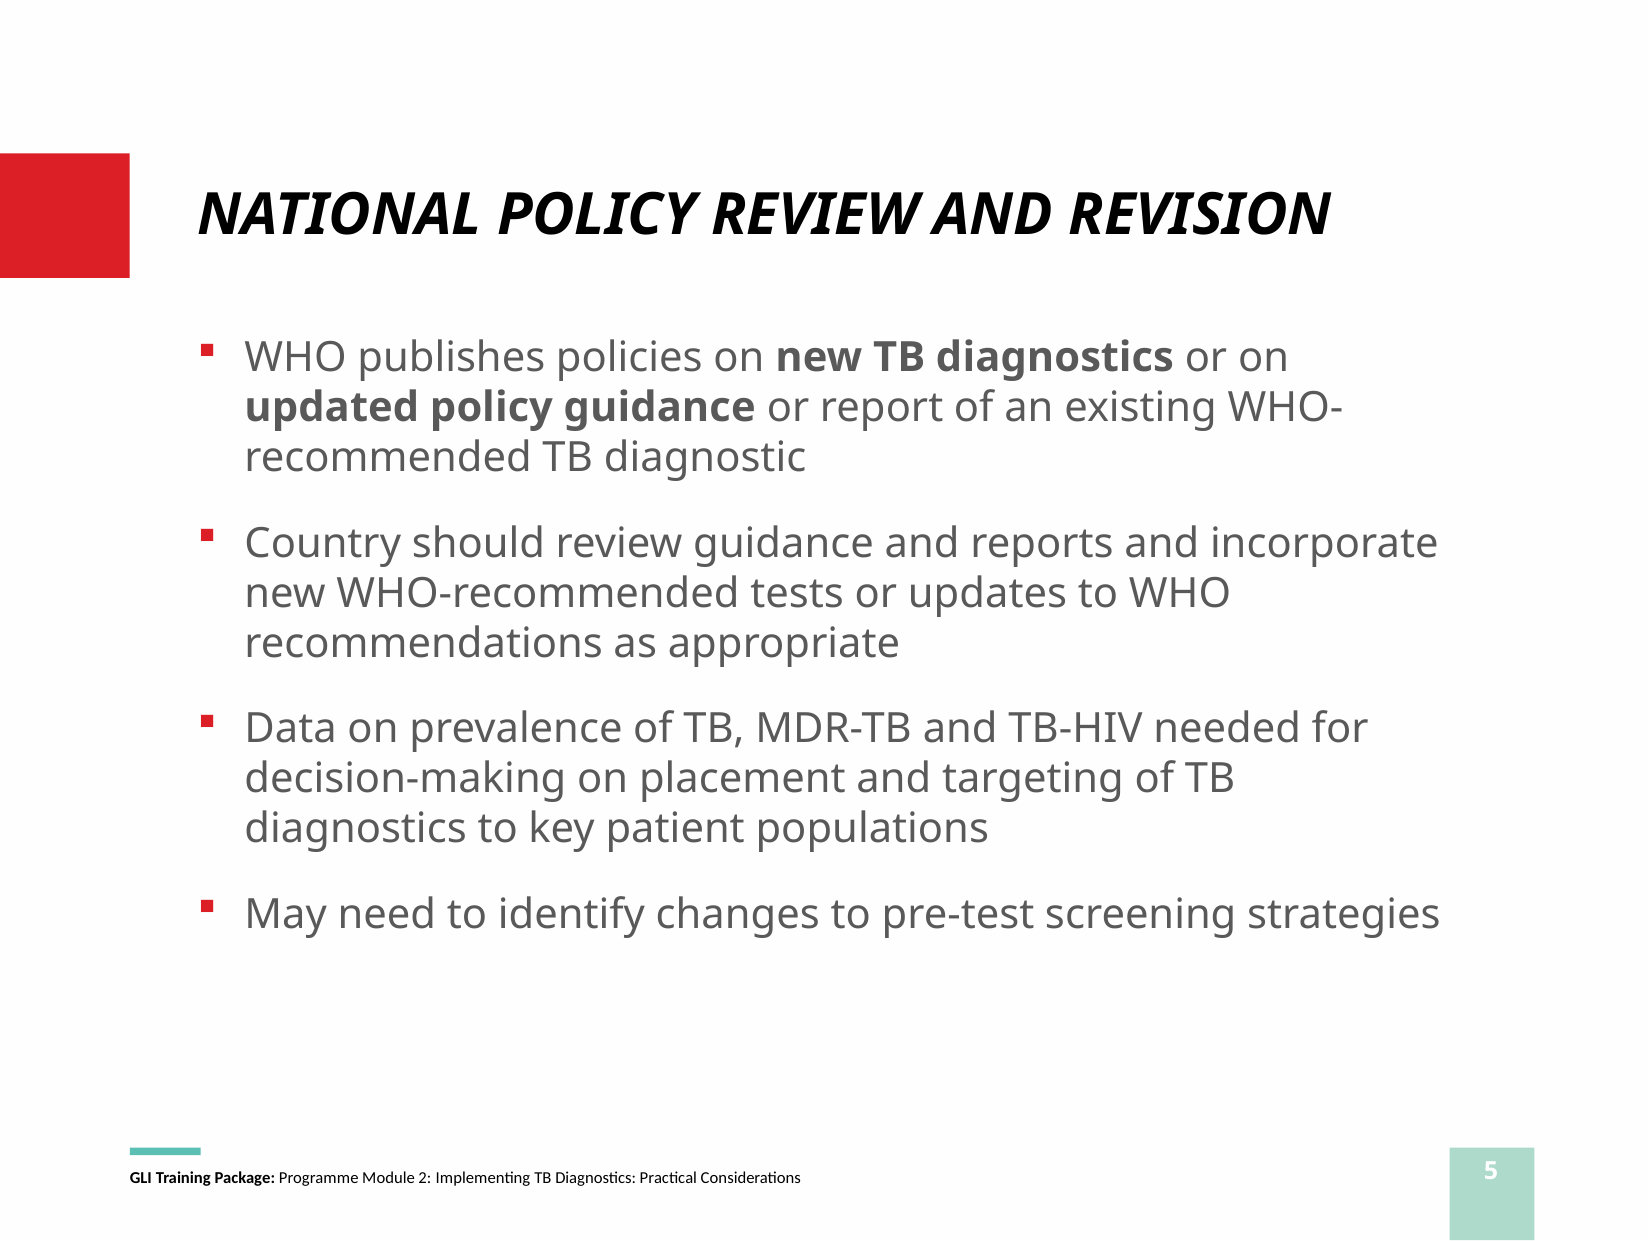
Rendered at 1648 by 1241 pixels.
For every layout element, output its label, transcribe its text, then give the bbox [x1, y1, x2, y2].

list WHO publishes policies on new TB diagnostics or on updated policy guidance or report of an existing WHO-recommended TB diagnostic Country should review guidance and reports and incorporate new WHO-recommended tests or updates to WHO recommendations as appropriate Data on prevalence of TB, MDR-TB and TB-HIV needed for decision-making on placement and targeting of TB diagnostics to key patient populations May need to identify changes to pre-test screening strategies [197, 330, 1450, 1087]
title NATIONAL POLICY REVIEW AND REVISION [197, 153, 1450, 278]
